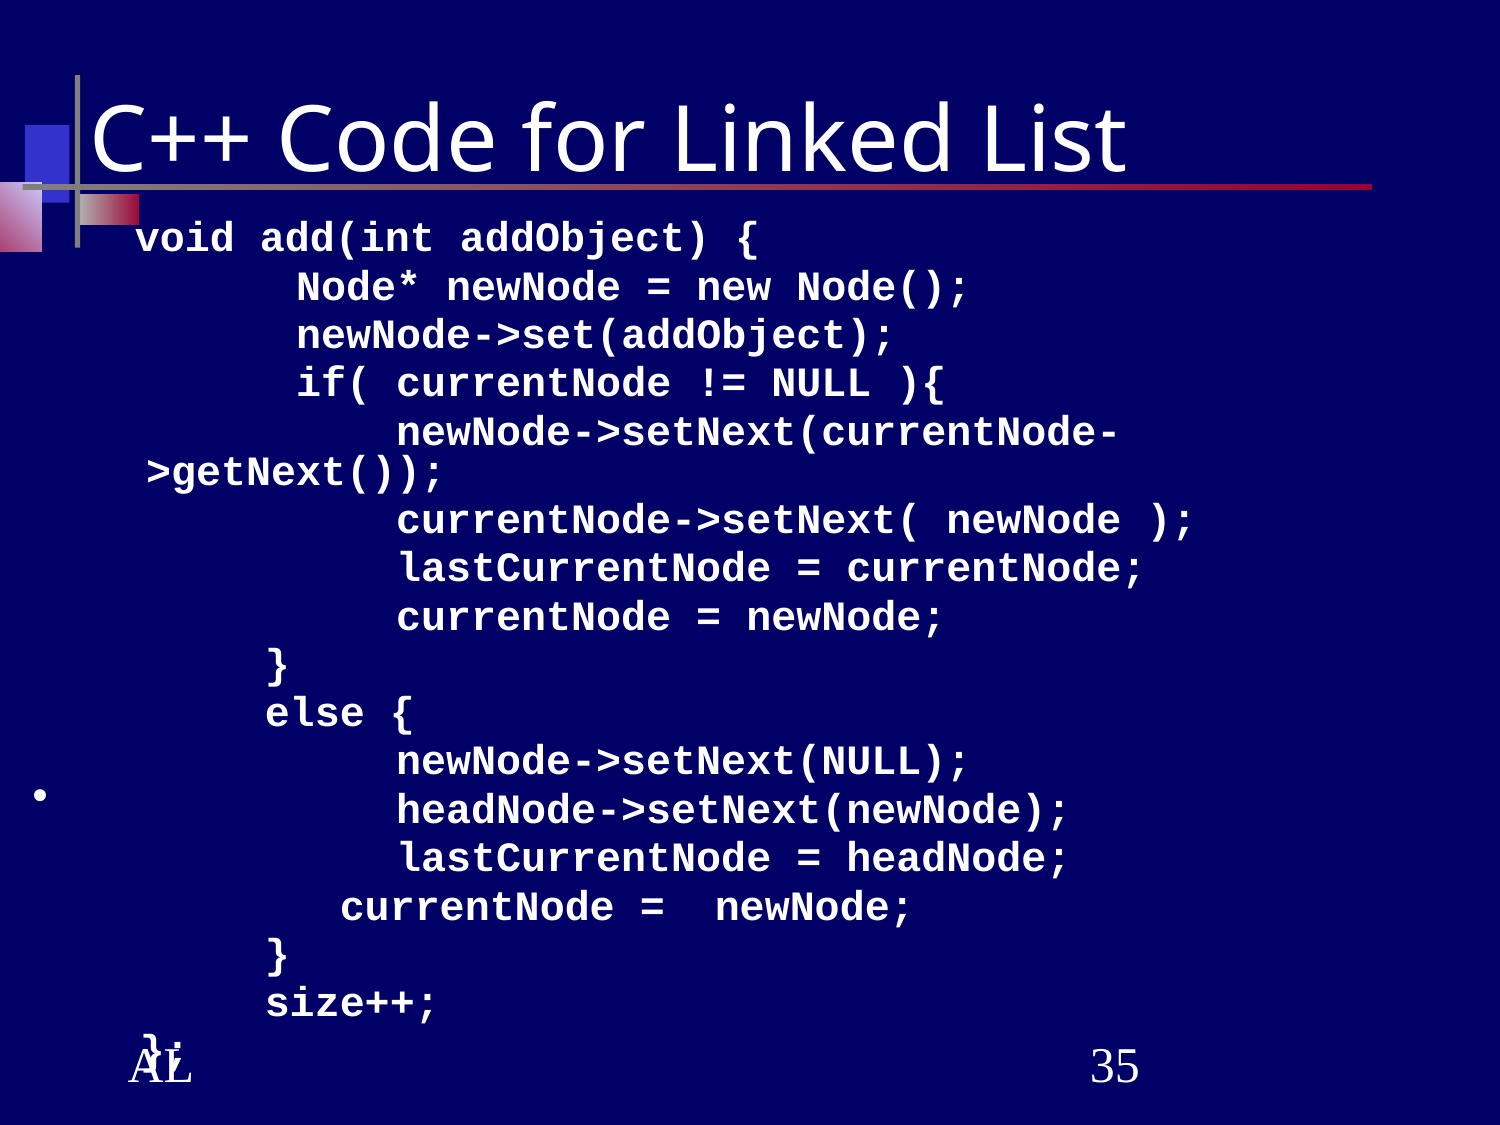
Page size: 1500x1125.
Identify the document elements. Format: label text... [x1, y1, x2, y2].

title C++ Code for Linked List [74, 59, 1425, 210]
slide_number AL [112, 1075, 425, 1100]
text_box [12, 762, 1388, 826]
slide_number ‹#› [1074, 1075, 1388, 1100]
list void add(int addObject) { Node* newNode = new Node(); newNode->set(addObject); if( currentNode != NULL ){ newNode->setNext(currentNode->getNext()); currentNode->setNext( newNode ); lastCurrentNode = currentNode; currentNode = newNode; } else { newNode->setNext(NULL); headNode->setNext(newNode); lastCurrentNode = headNode; currentNode = newNode; } size++; }; [74, 212, 1425, 1075]
